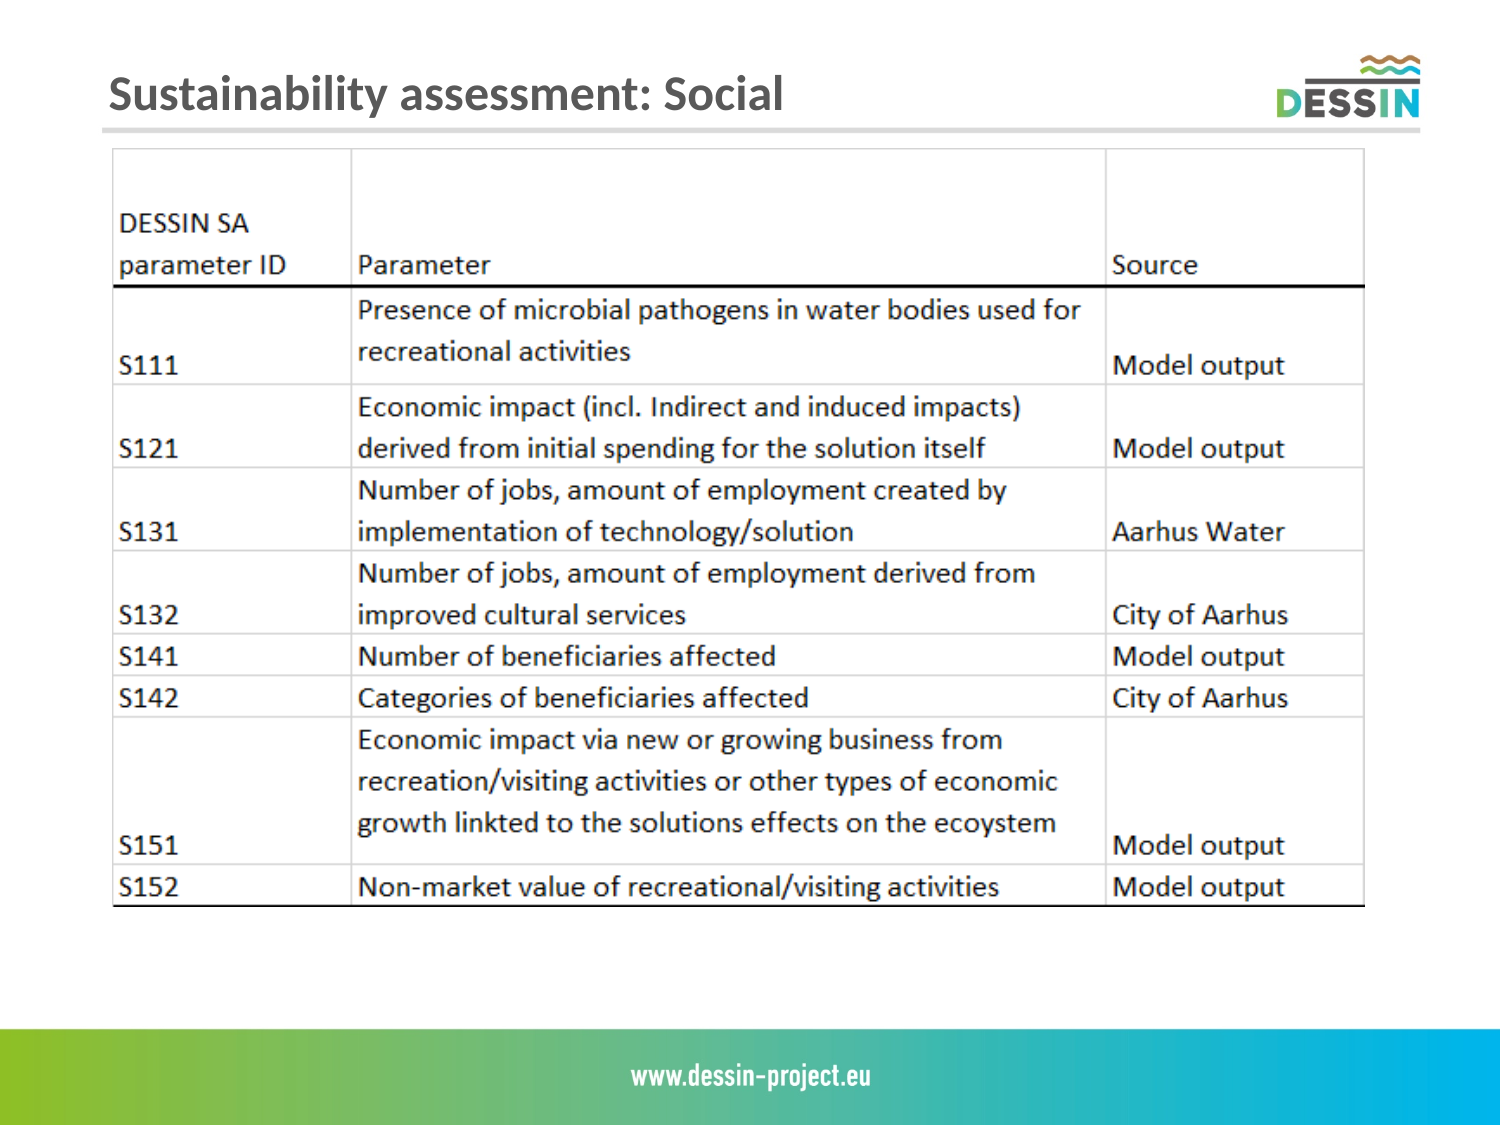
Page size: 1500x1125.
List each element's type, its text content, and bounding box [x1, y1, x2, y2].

picture [0, 0, 1500, 1125]
text_box Sustainability assessment: Social [93, 53, 1105, 128]
